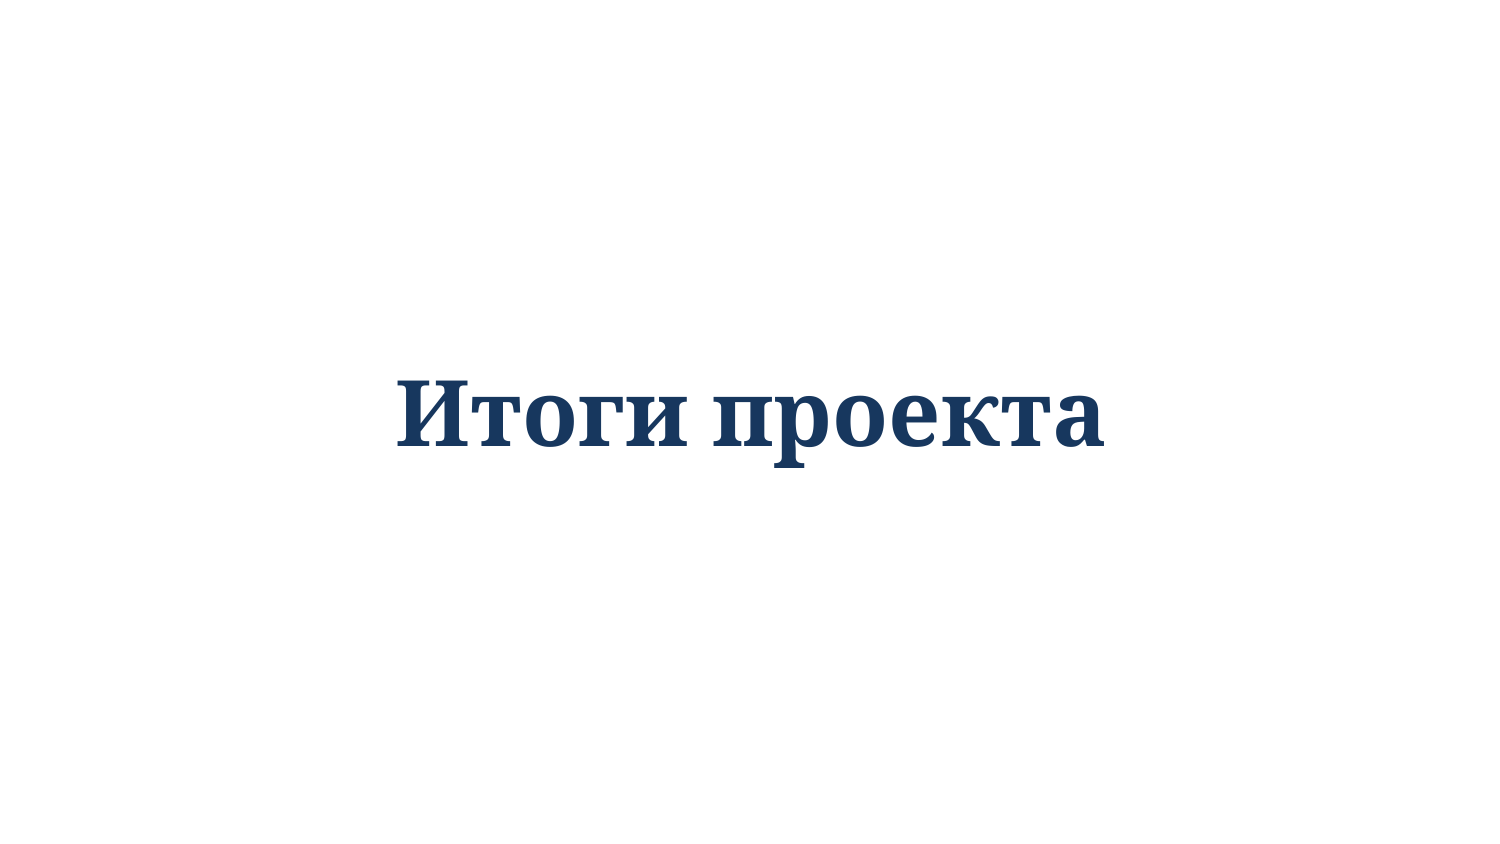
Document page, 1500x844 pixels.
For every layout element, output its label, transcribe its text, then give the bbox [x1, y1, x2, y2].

title Итоги проекта [76, 339, 1427, 480]
